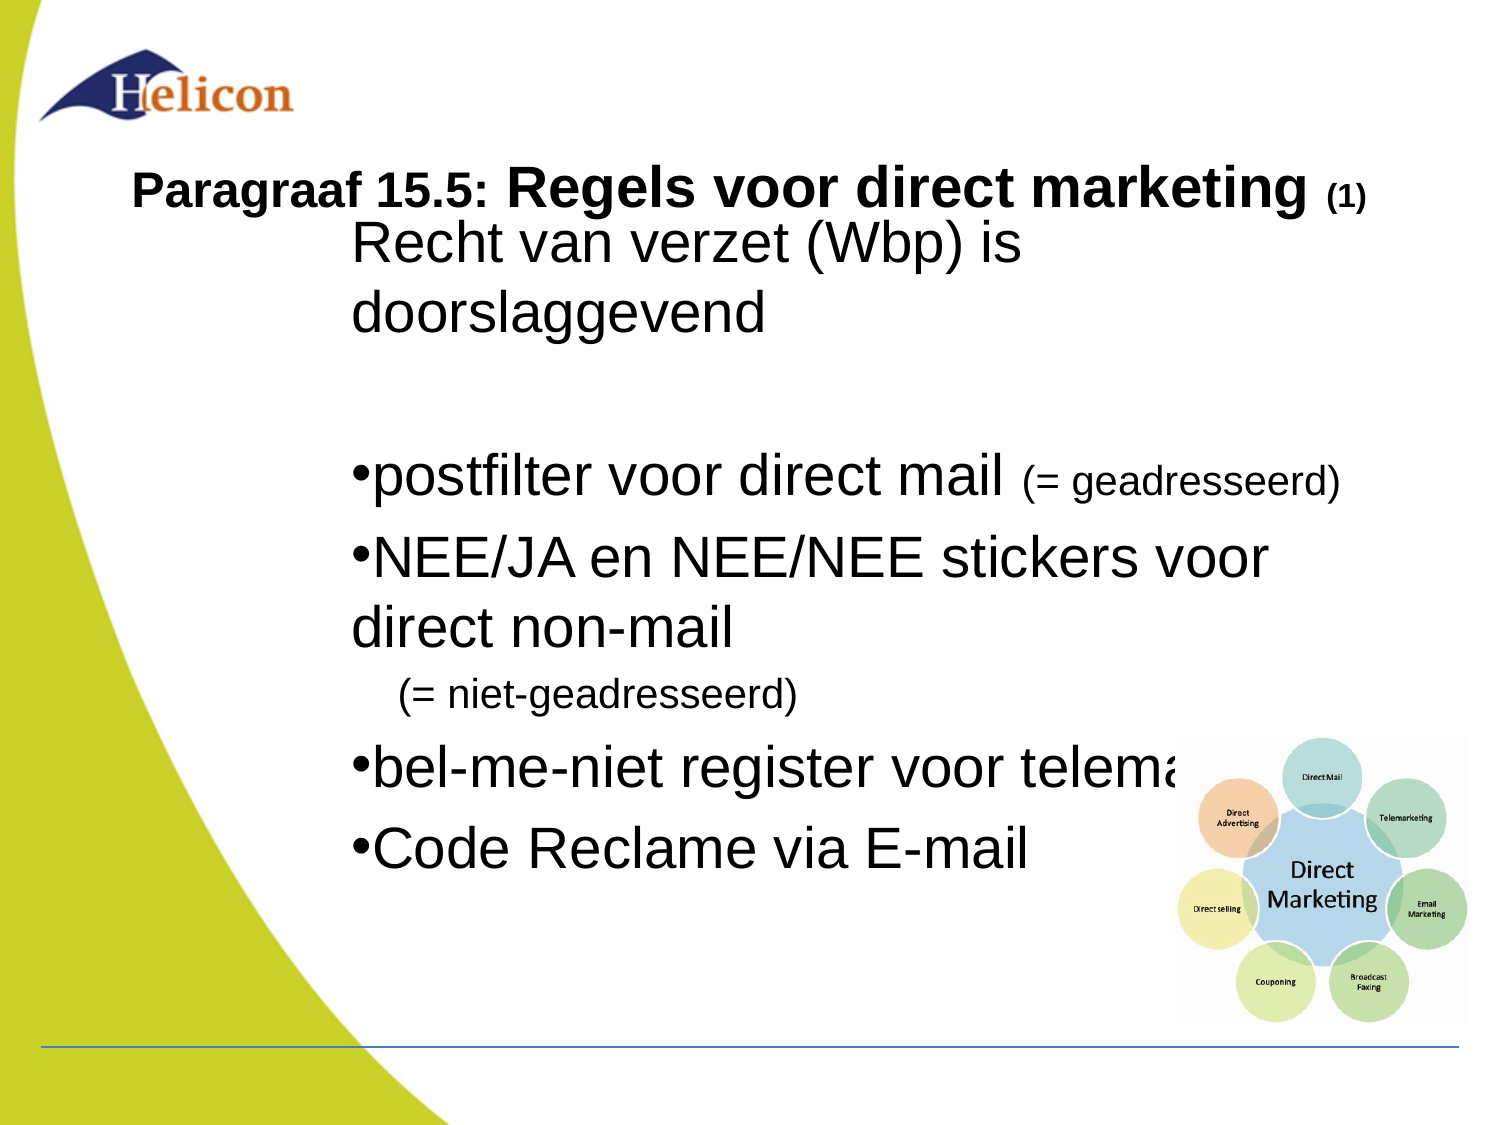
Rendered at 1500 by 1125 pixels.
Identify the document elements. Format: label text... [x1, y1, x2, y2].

list Recht van verzet (Wbp) is doorslaggevend postfilter voor direct mail (= geadresseerd) NEE/JA en NEE/NEE stickers voor direct non-mail (= niet-geadresseerd) bel-me-niet register voor telemarketing Code Reclame via E-mail [336, 196, 1425, 1005]
picture [0, 0, 1500, 1125]
title Paragraaf 15.5: Regels voor direct marketing (1) [100, 90, 1451, 278]
